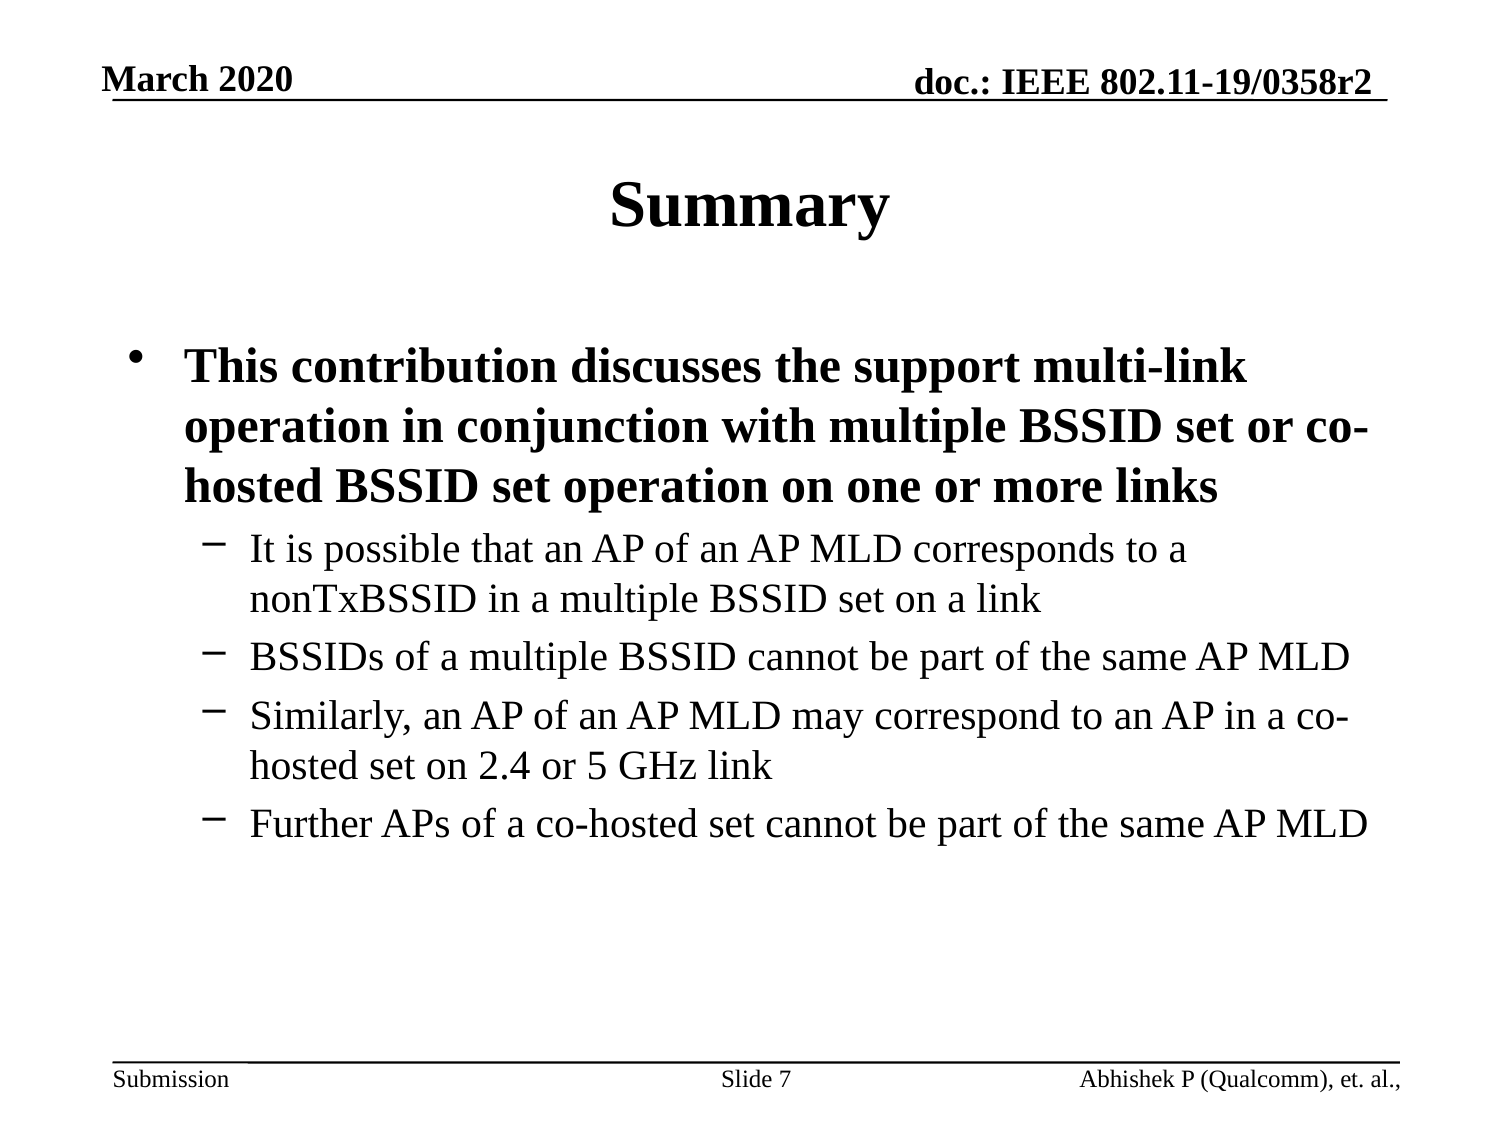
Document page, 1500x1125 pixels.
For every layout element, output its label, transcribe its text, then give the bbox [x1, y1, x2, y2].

list This contribution discusses the support multi-link operation in conjunction with multiple BSSID set or co-hosted BSSID set operation on one or more links It is possible that an AP of an AP MLD corresponds to a nonTxBSSID in a multiple BSSID set on a link BSSIDs of a multiple BSSID cannot be part of the same AP MLD Similarly, an AP of an AP MLD may correspond to an AP in a co-hosted set on 2.4 or 5 GHz link Further APs of a co-hosted set cannot be part of the same AP MLD [112, 324, 1388, 1001]
title Summary [112, 112, 1388, 288]
footer Abhishek P (Qualcomm), et. al., [949, 1061, 1402, 1093]
slide_number Slide 7 [712, 1061, 801, 1093]
